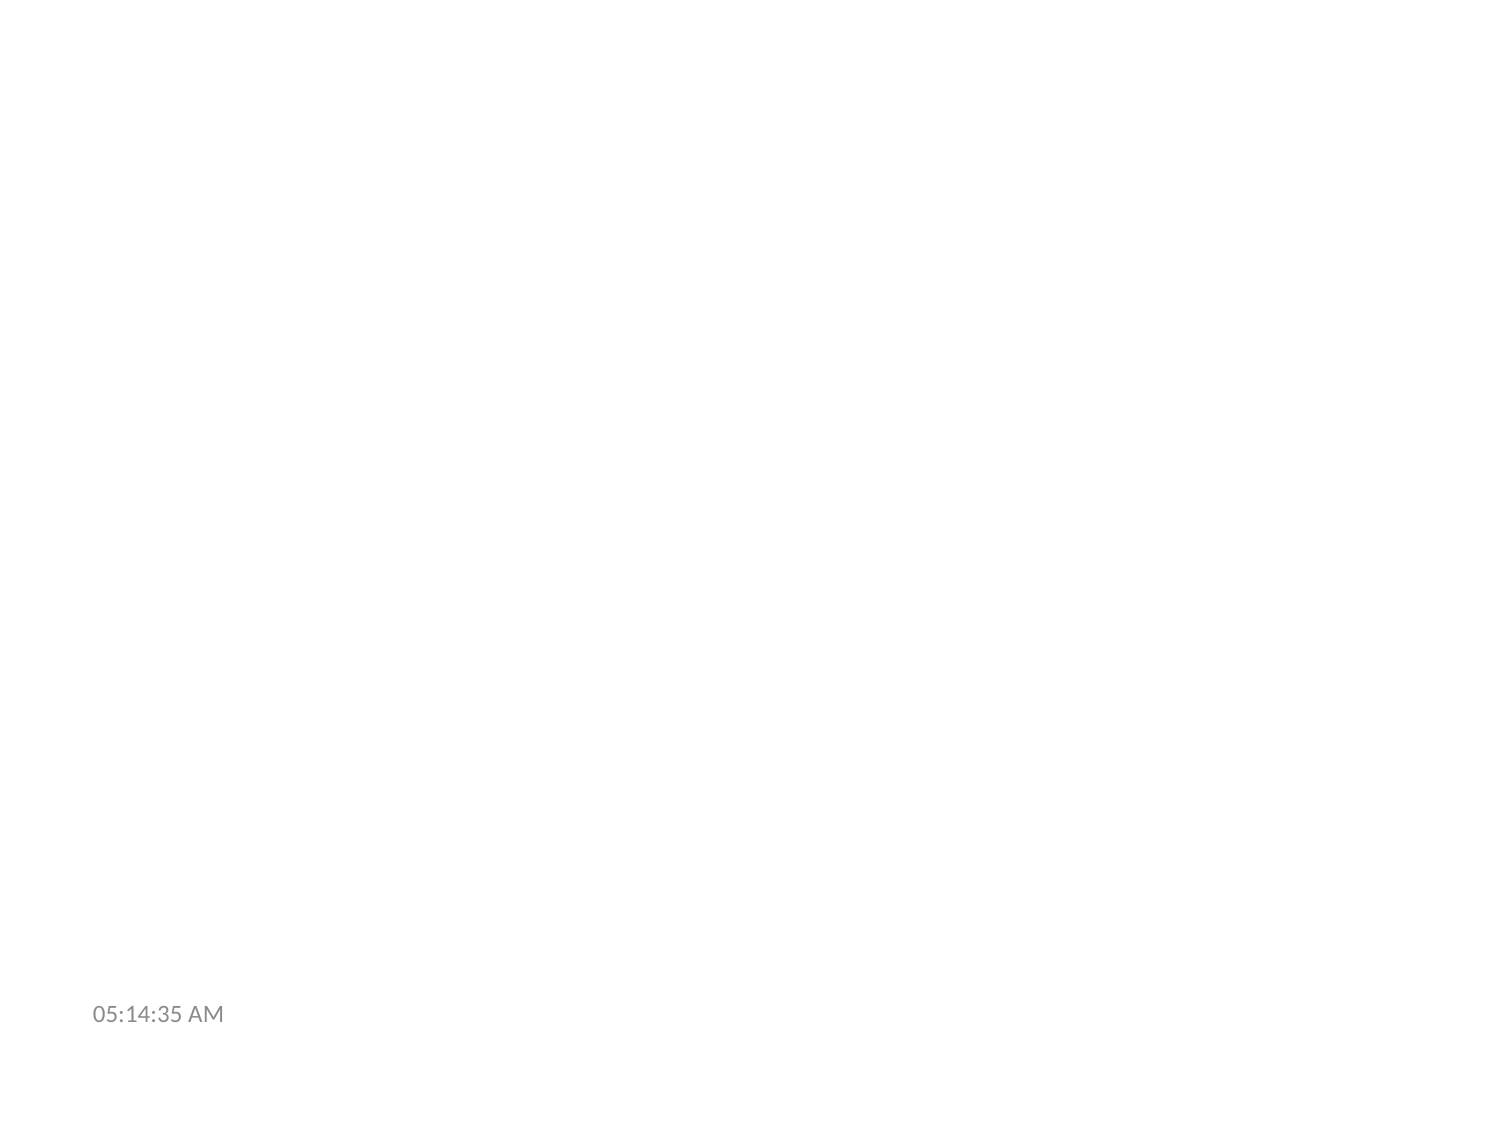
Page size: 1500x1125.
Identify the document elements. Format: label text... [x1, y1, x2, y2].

text_box 3:35:09 PM [77, 982, 428, 1043]
